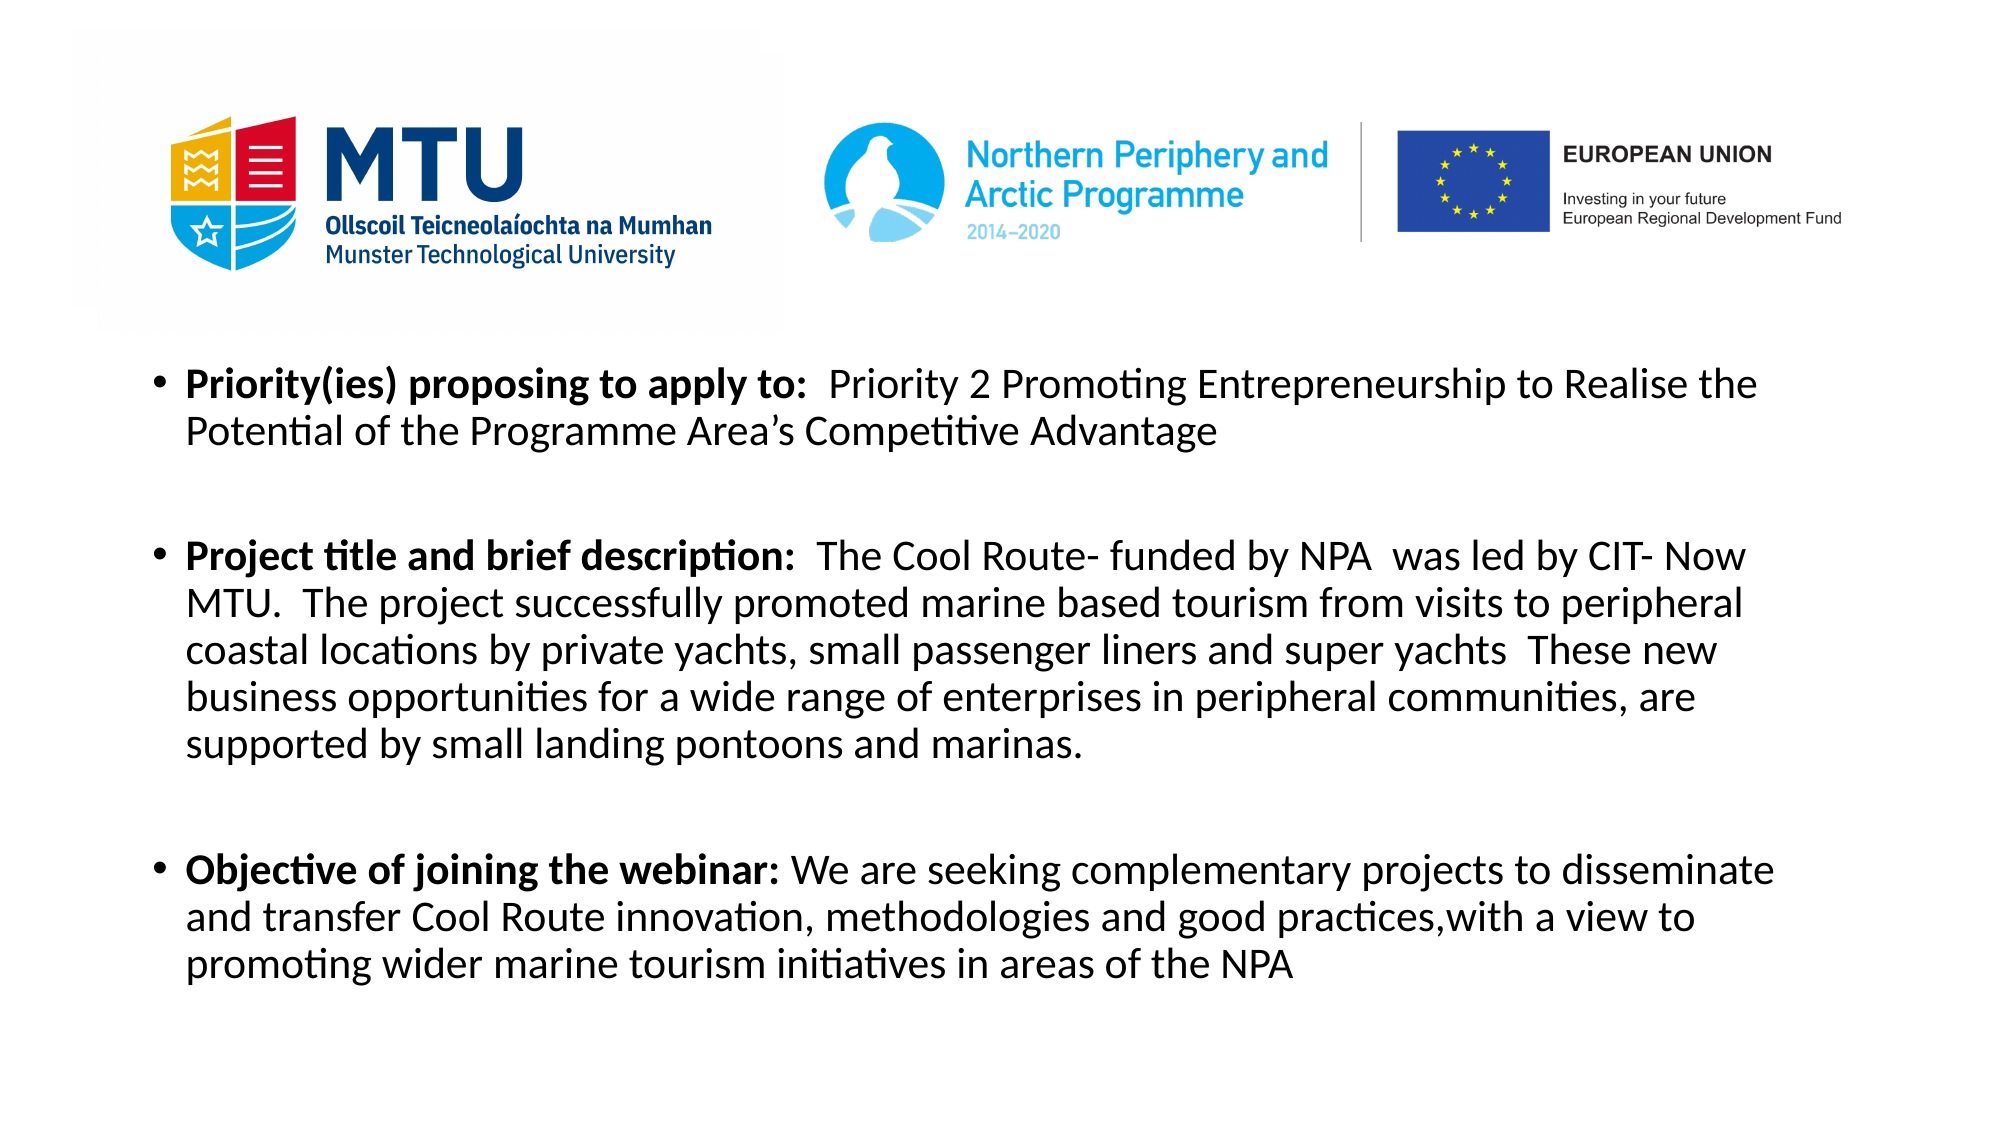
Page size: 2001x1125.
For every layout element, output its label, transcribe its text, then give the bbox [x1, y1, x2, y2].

picture [824, 122, 878, 174]
list Priority(ies) proposing to apply to: Priority 2 Promoting Entrepreneurship to Realise the Potential of the Programme Area’s Competitive Advantage Project title and brief description: The Cool Route- funded by NPA was led by CIT- Now MTU. The project successfully promoted marine based tourism from visits to peripheral coastal locations by private yachts, small passenger liners and super yachts These new business opportunities for a wide range of enterprises in peripheral communities, are supported by small landing pontoons and marinas. Objective of joining the webinar: We are seeking complementary projects to disseminate and transfer Cool Route innovation, methodologies and good practices,with a view to promoting wider marine tourism initiatives in areas of the NPA [137, 353, 1863, 1067]
picture [824, 122, 1841, 242]
picture [72, 27, 785, 335]
